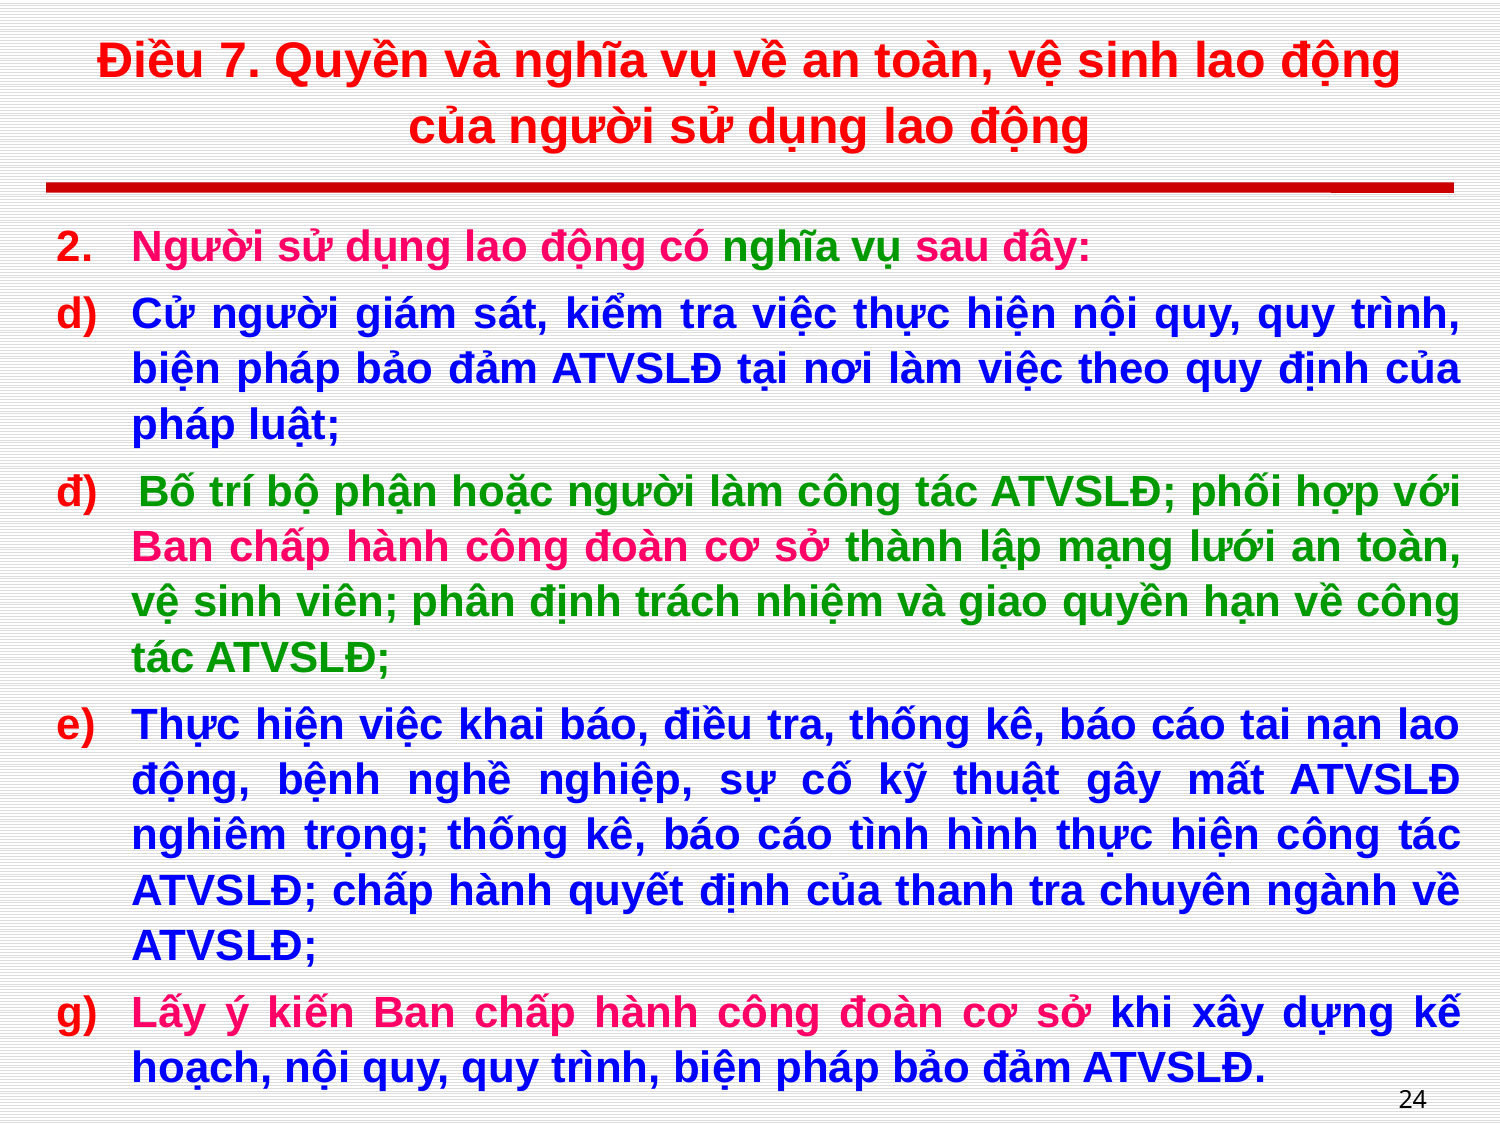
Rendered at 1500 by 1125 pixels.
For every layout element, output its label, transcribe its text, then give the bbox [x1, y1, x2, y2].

title Điều 7. Quyền và nghĩa vụ về an toàn, vệ sinh lao động của người sử dụng lao động [38, 24, 1463, 150]
text_box Người sử dụng lao động có nghĩa vụ sau đây: Cử người giám sát, kiểm tra việc thực hiện nội quy, quy trình, biện pháp bảo đảm ATVSLĐ tại nơi làm việc theo quy định của pháp luật; đ) Bố trí bộ phận hoặc người làm công tác ATVSLĐ; phối hợp với Ban chấp hành công đoàn cơ sở thành lập mạng lưới an toàn, vệ sinh viên; phân định trách nhiệm và giao quyền hạn về công tác ATVSLĐ; Thực hiện việc khai báo, điều tra, thống kê, báo cáo tai nạn lao động, bệnh nghề nghiệp, sự cố kỹ thuật gây mất ATVSLĐ nghiêm trọng; thống kê, báo cáo tình hình thực hiện công tác ATVSLĐ; chấp hành quyết định của thanh tra chuyên ngành về ATVSLĐ; Lấy ý kiến Ban chấp hành công đoàn cơ sở khi xây dựng kế hoạch, nội quy, quy trình, biện pháp bảo đảm ATVSLĐ. [23, 199, 1477, 1088]
